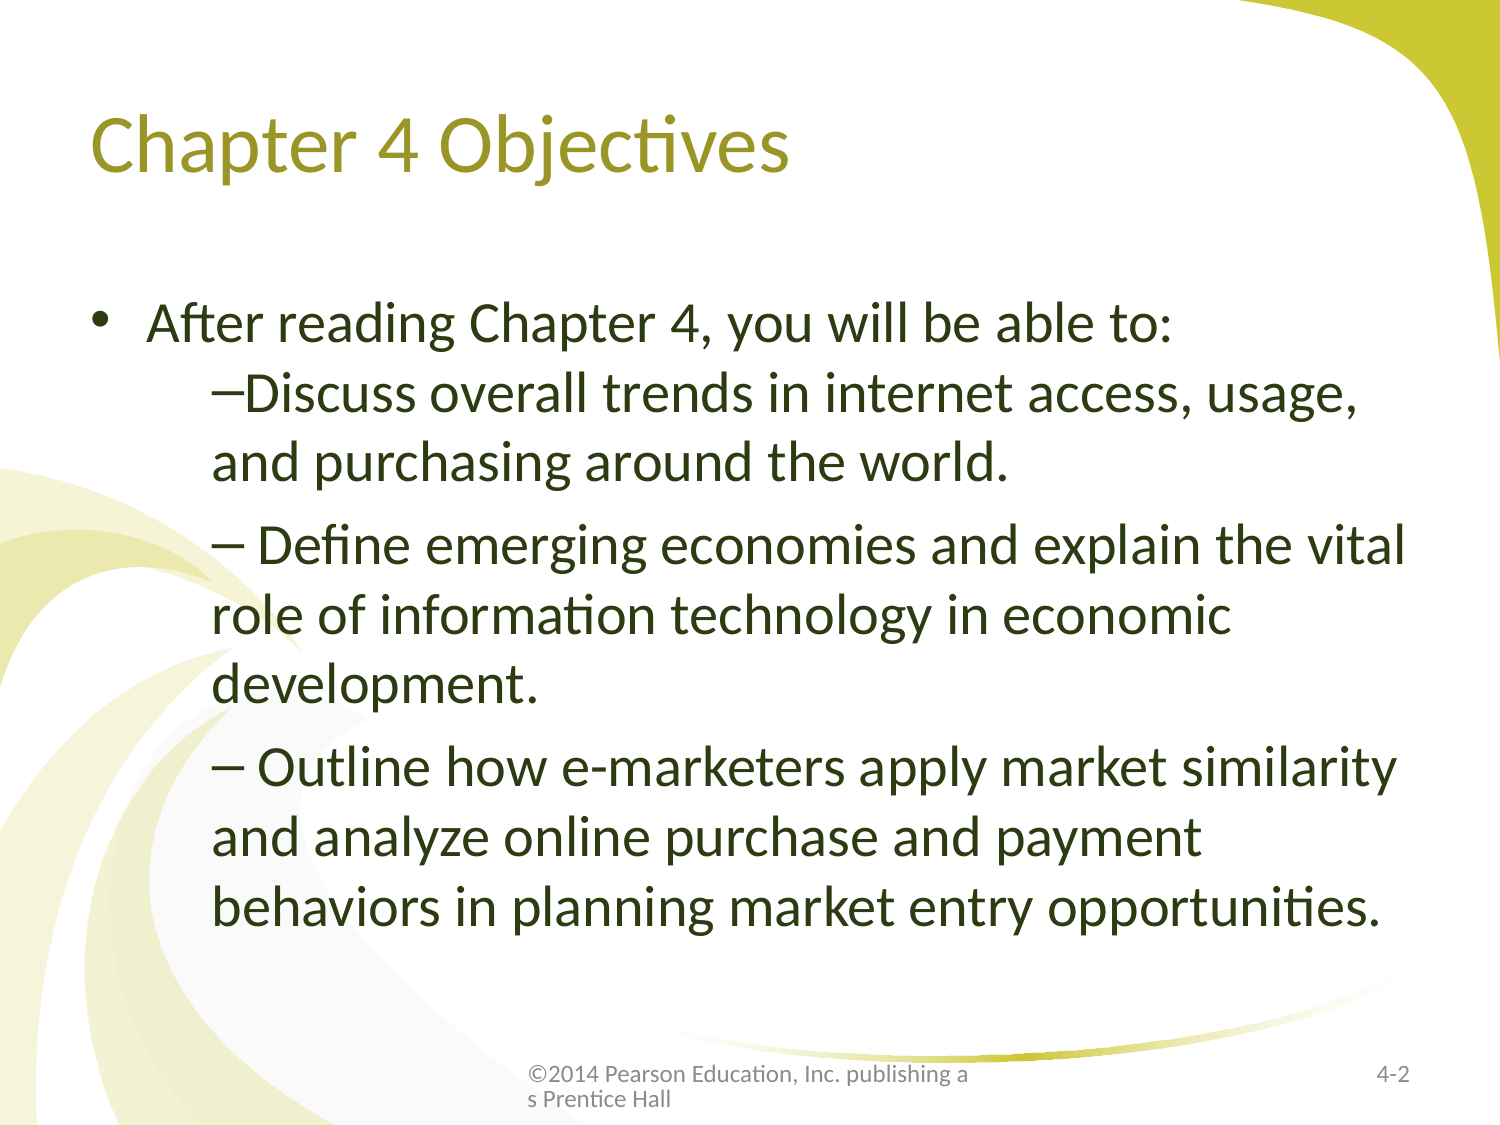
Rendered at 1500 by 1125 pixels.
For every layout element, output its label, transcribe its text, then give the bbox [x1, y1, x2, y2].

slide_number 4-2 [1074, 1042, 1425, 1103]
list After reading Chapter 4, you will be able to: Discuss overall trends in internet access, usage, and purchasing around the world. Define emerging economies and explain the vital role of information technology in economic development. Outline how e-marketers apply market similarity and analyze online purchase and payment behaviors in planning market entry opportunities. [75, 262, 1425, 1005]
footer ©2014 Pearson Education, Inc. publishing as Prentice Hall [512, 1042, 988, 1103]
title Chapter 4 Objectives [75, 45, 1425, 233]
